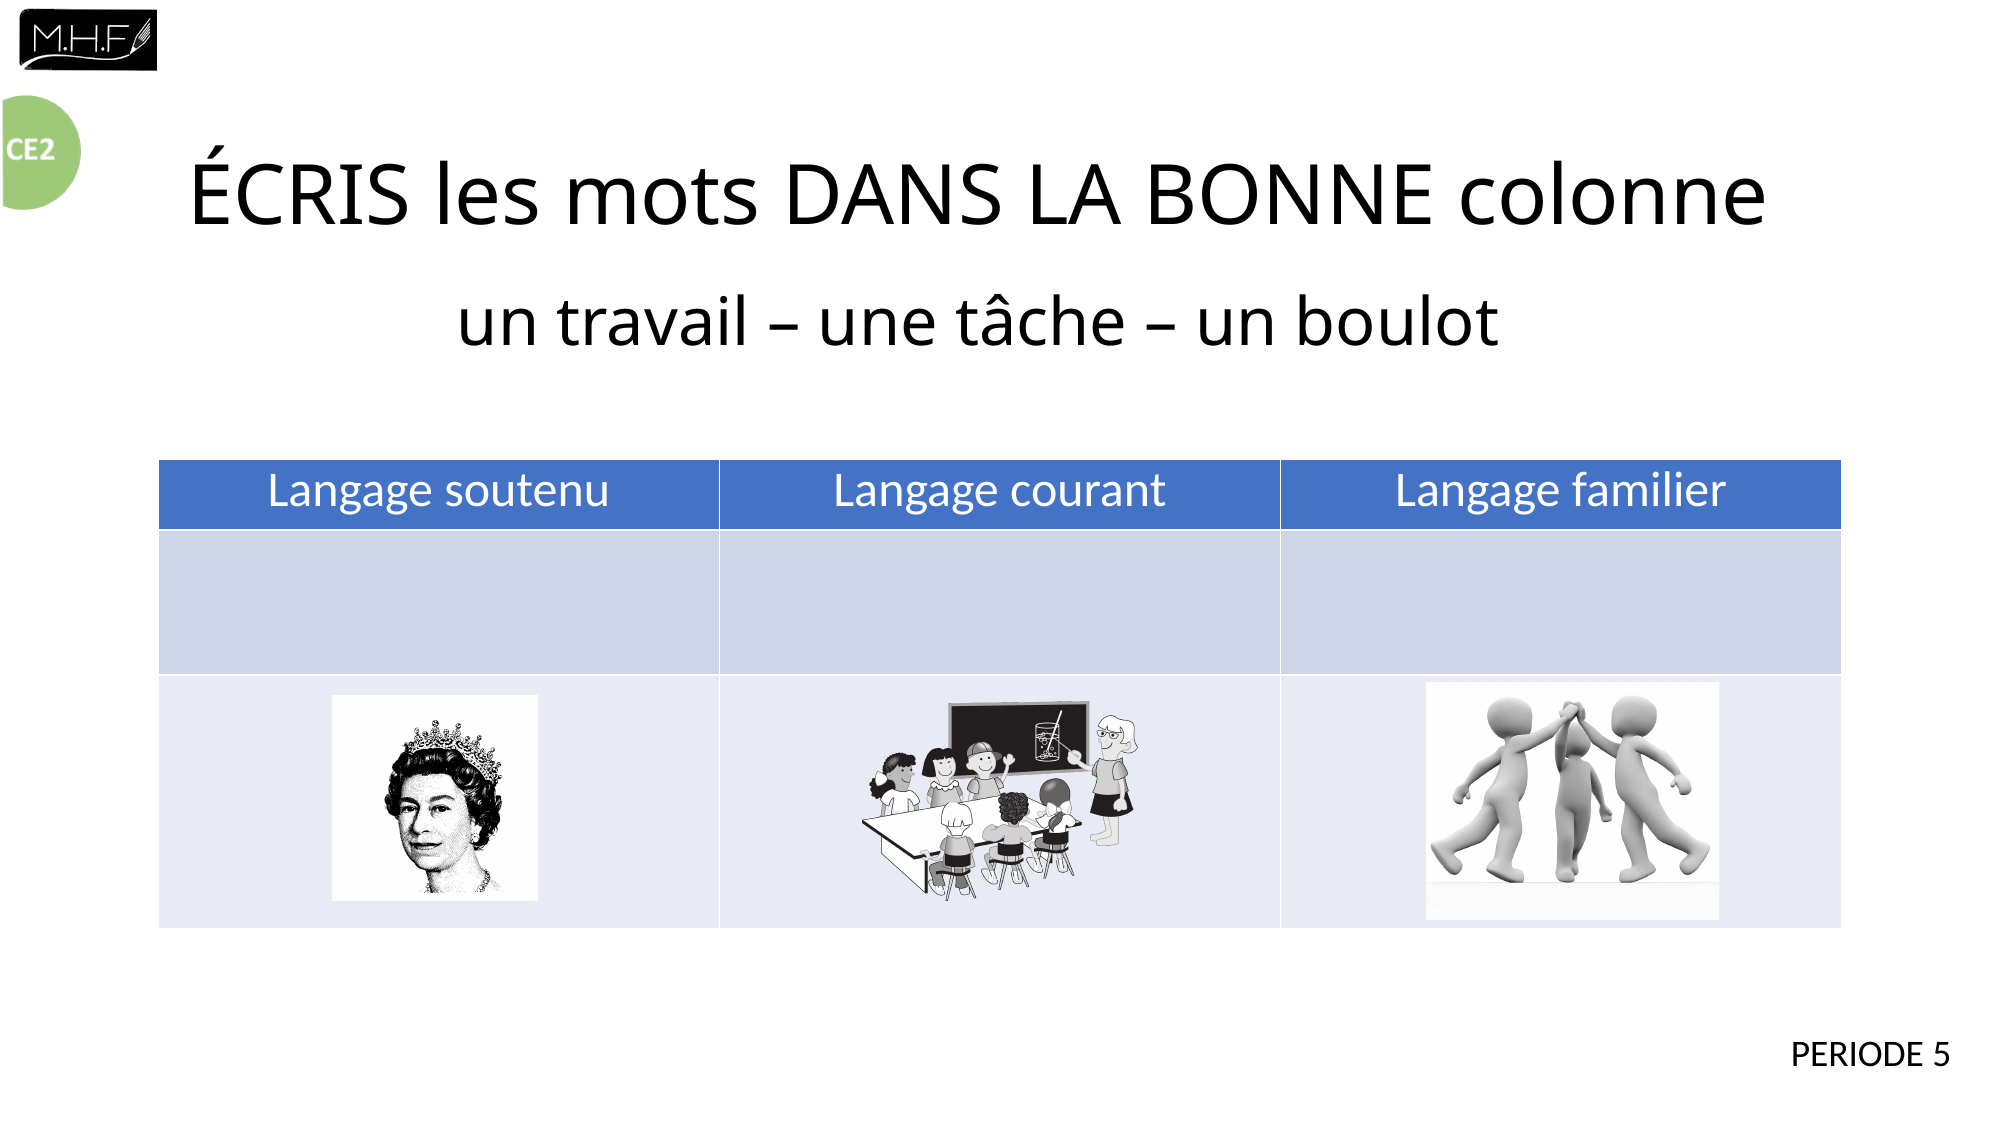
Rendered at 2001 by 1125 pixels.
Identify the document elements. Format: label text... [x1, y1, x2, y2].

picture [862, 701, 1138, 901]
text_box PERIODE 5 [1362, 1021, 1967, 1082]
picture [16, 7, 157, 74]
table_header Langage courant [720, 460, 1280, 529]
picture [1425, 682, 1720, 920]
title ÉCRIS les mots DANS LA BONNE colonne un travail – une tâche – un boulot [158, 99, 1800, 413]
picture [332, 695, 538, 901]
table_cell [720, 676, 1280, 928]
table_cell [1281, 531, 1841, 674]
table_cell [1281, 676, 1841, 928]
table_cell [159, 531, 719, 674]
table_header Langage soutenu [159, 460, 719, 529]
table_cell [720, 531, 1280, 674]
table_cell [159, 676, 719, 928]
table_header Langage familier [1281, 460, 1841, 529]
picture [0, 95, 101, 210]
